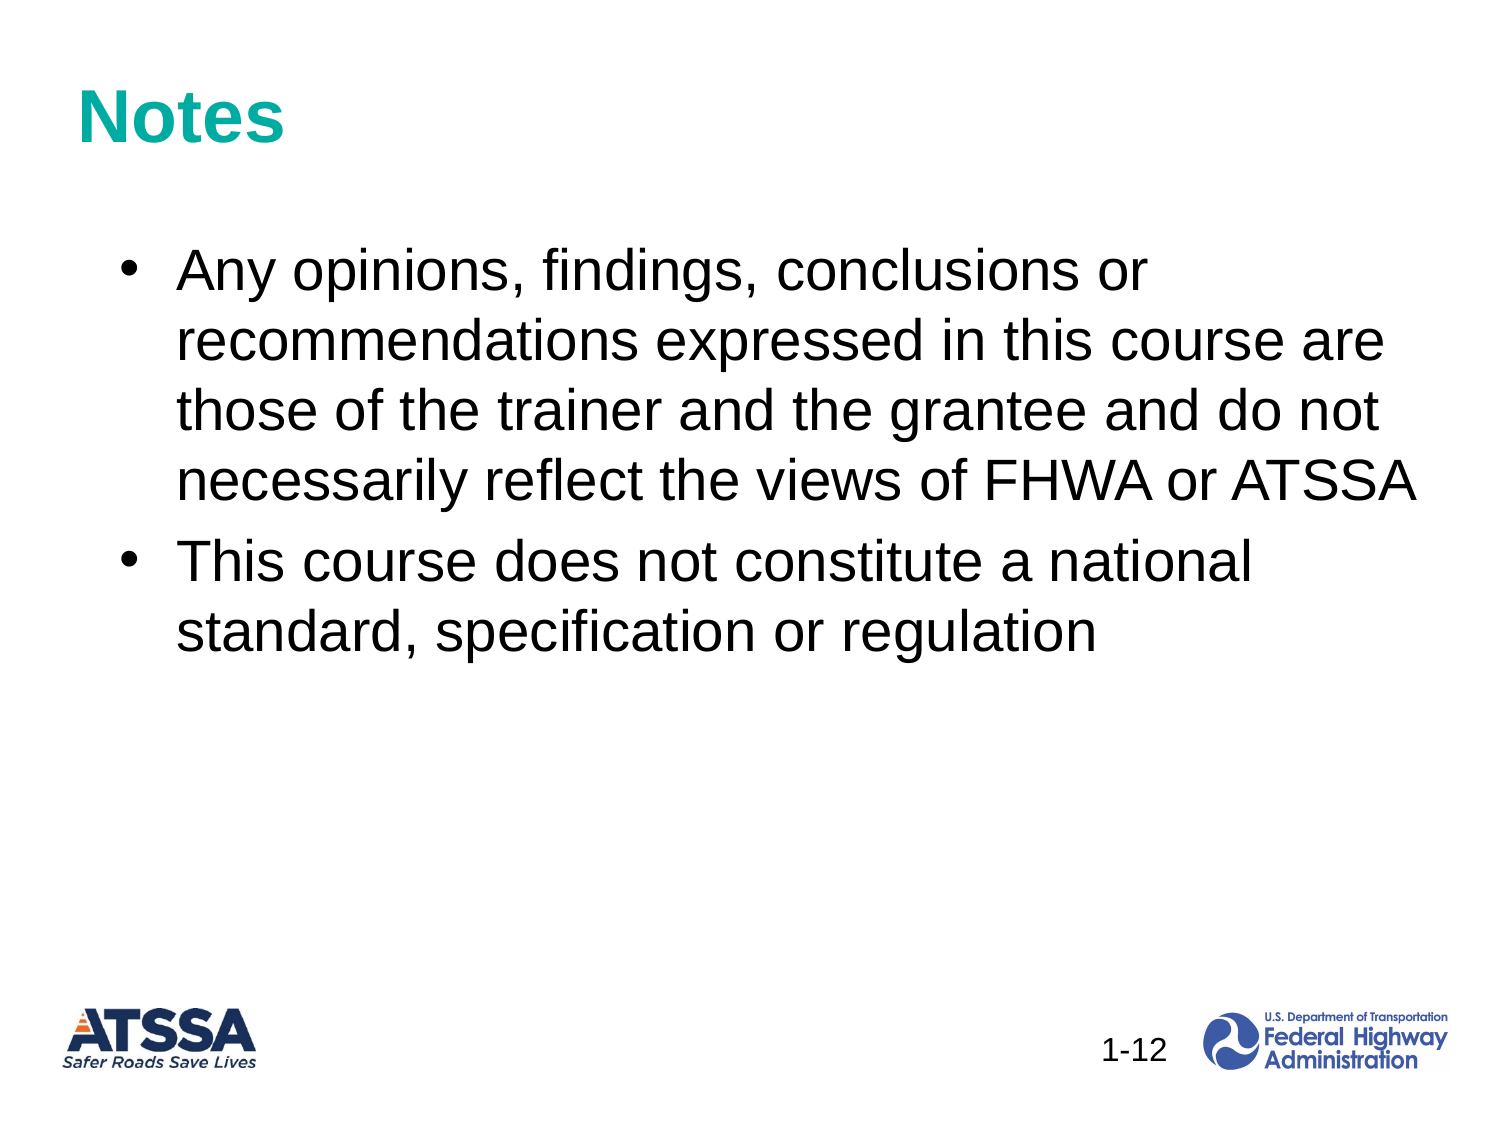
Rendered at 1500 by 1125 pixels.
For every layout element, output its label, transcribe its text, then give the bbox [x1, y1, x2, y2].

title Notes [62, 0, 1425, 225]
picture [62, 1008, 256, 1068]
list Any opinions, findings, conclusions or recommendations expressed in this course are those of the trainer and the grantee and do not necessarily reflect the views of FHWA or ATSSA This course does not constitute a national standard, specification or regulation [104, 224, 1468, 1008]
picture [1200, 1008, 1450, 1072]
